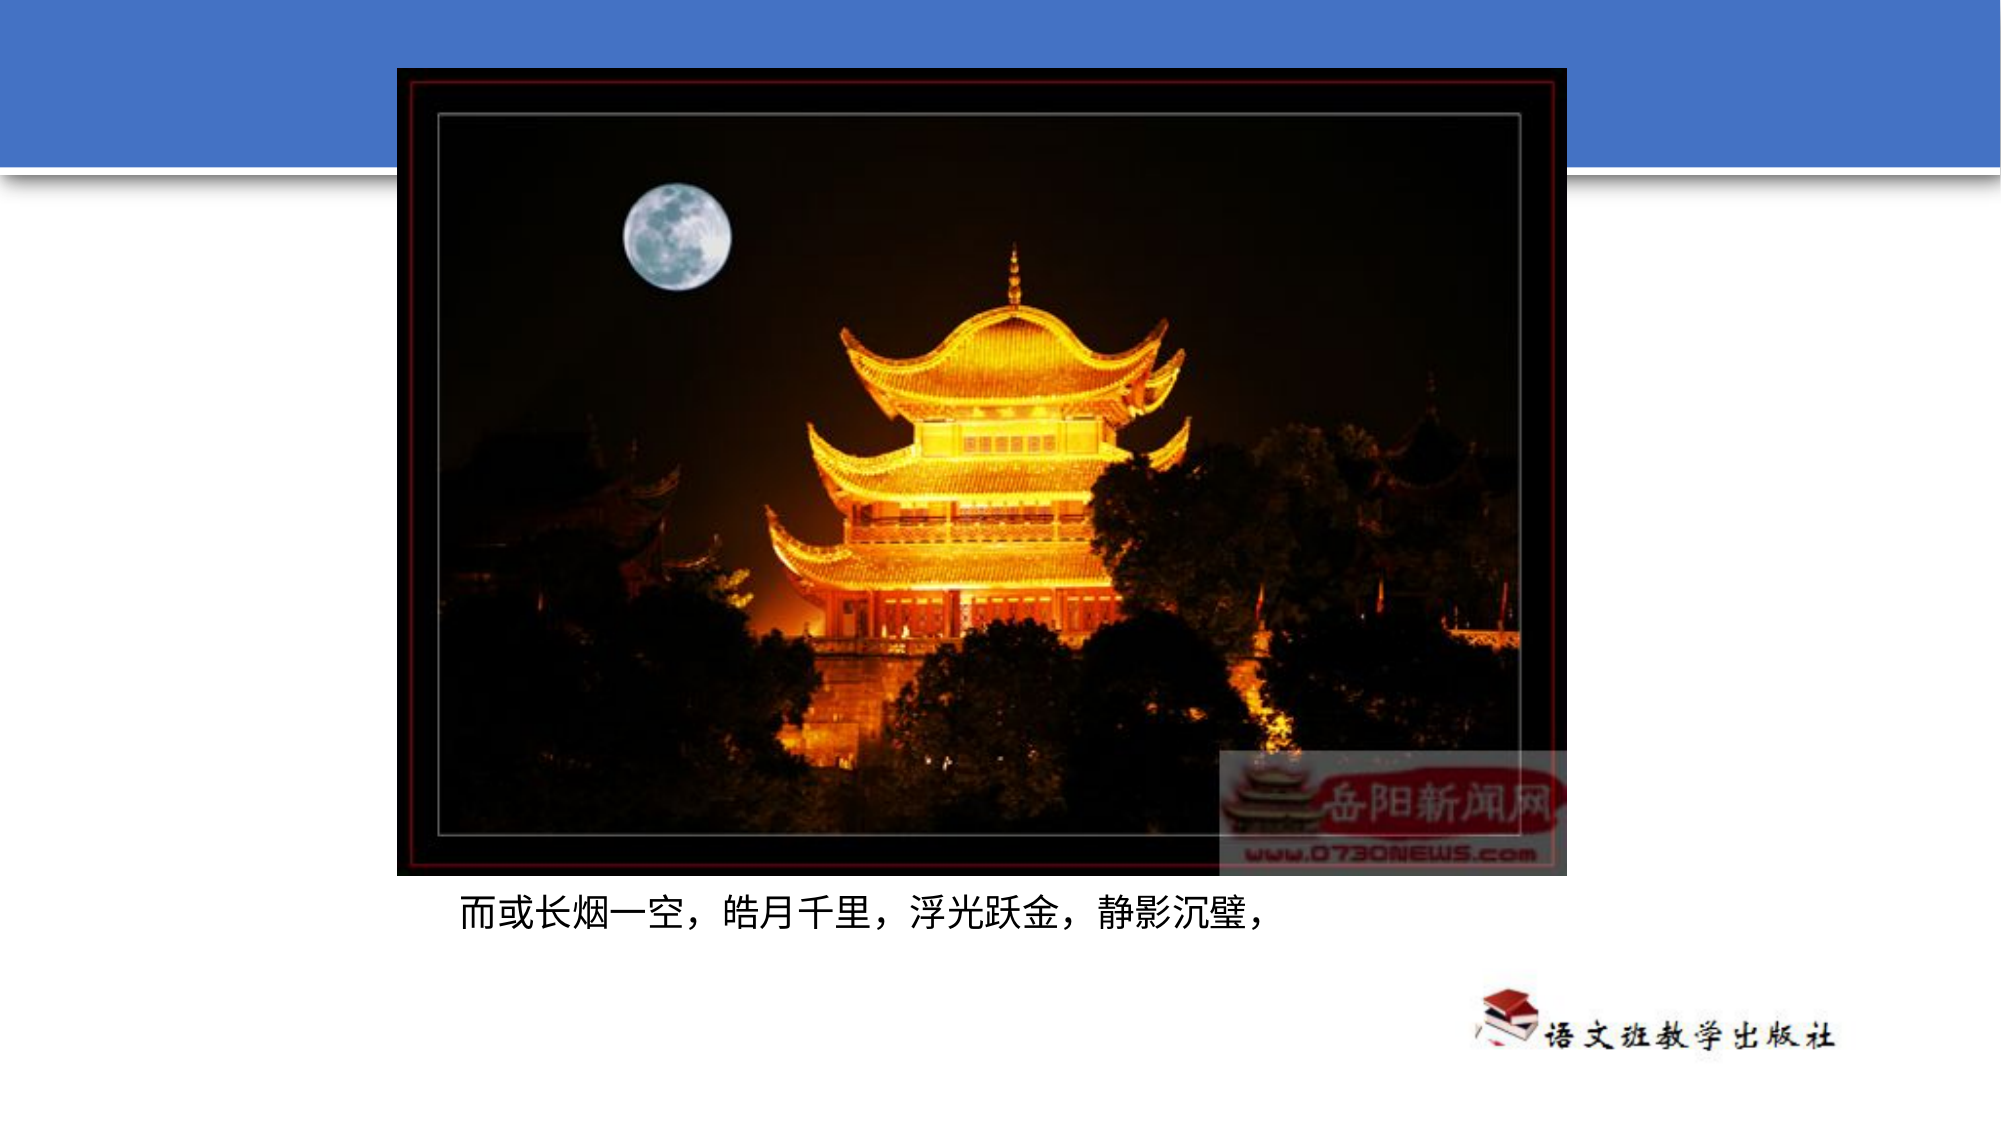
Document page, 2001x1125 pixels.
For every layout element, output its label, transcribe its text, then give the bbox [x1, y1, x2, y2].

picture [0, 0, 2001, 1125]
text_box 而或长烟一空，皓月千里，浮光跃金，静影沉璧， [444, 881, 1556, 942]
